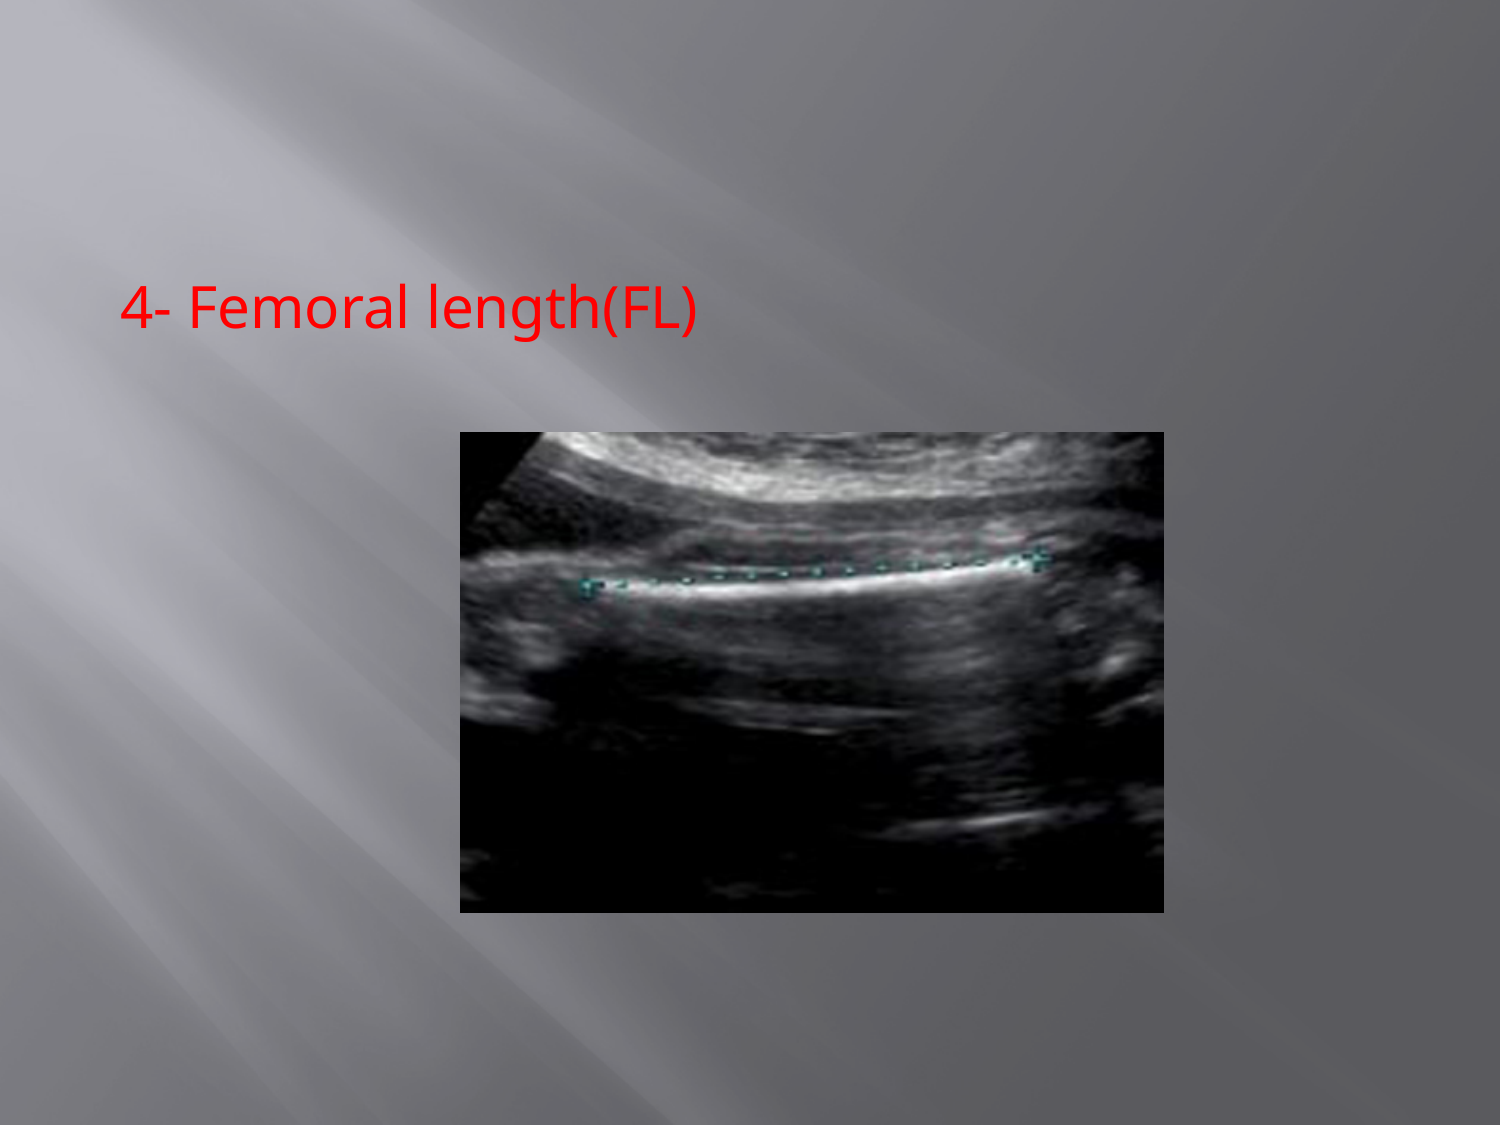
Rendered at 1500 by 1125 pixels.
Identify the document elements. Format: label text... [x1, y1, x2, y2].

list 4- Femoral length(FL) [75, 262, 1425, 1035]
picture [460, 432, 1164, 913]
